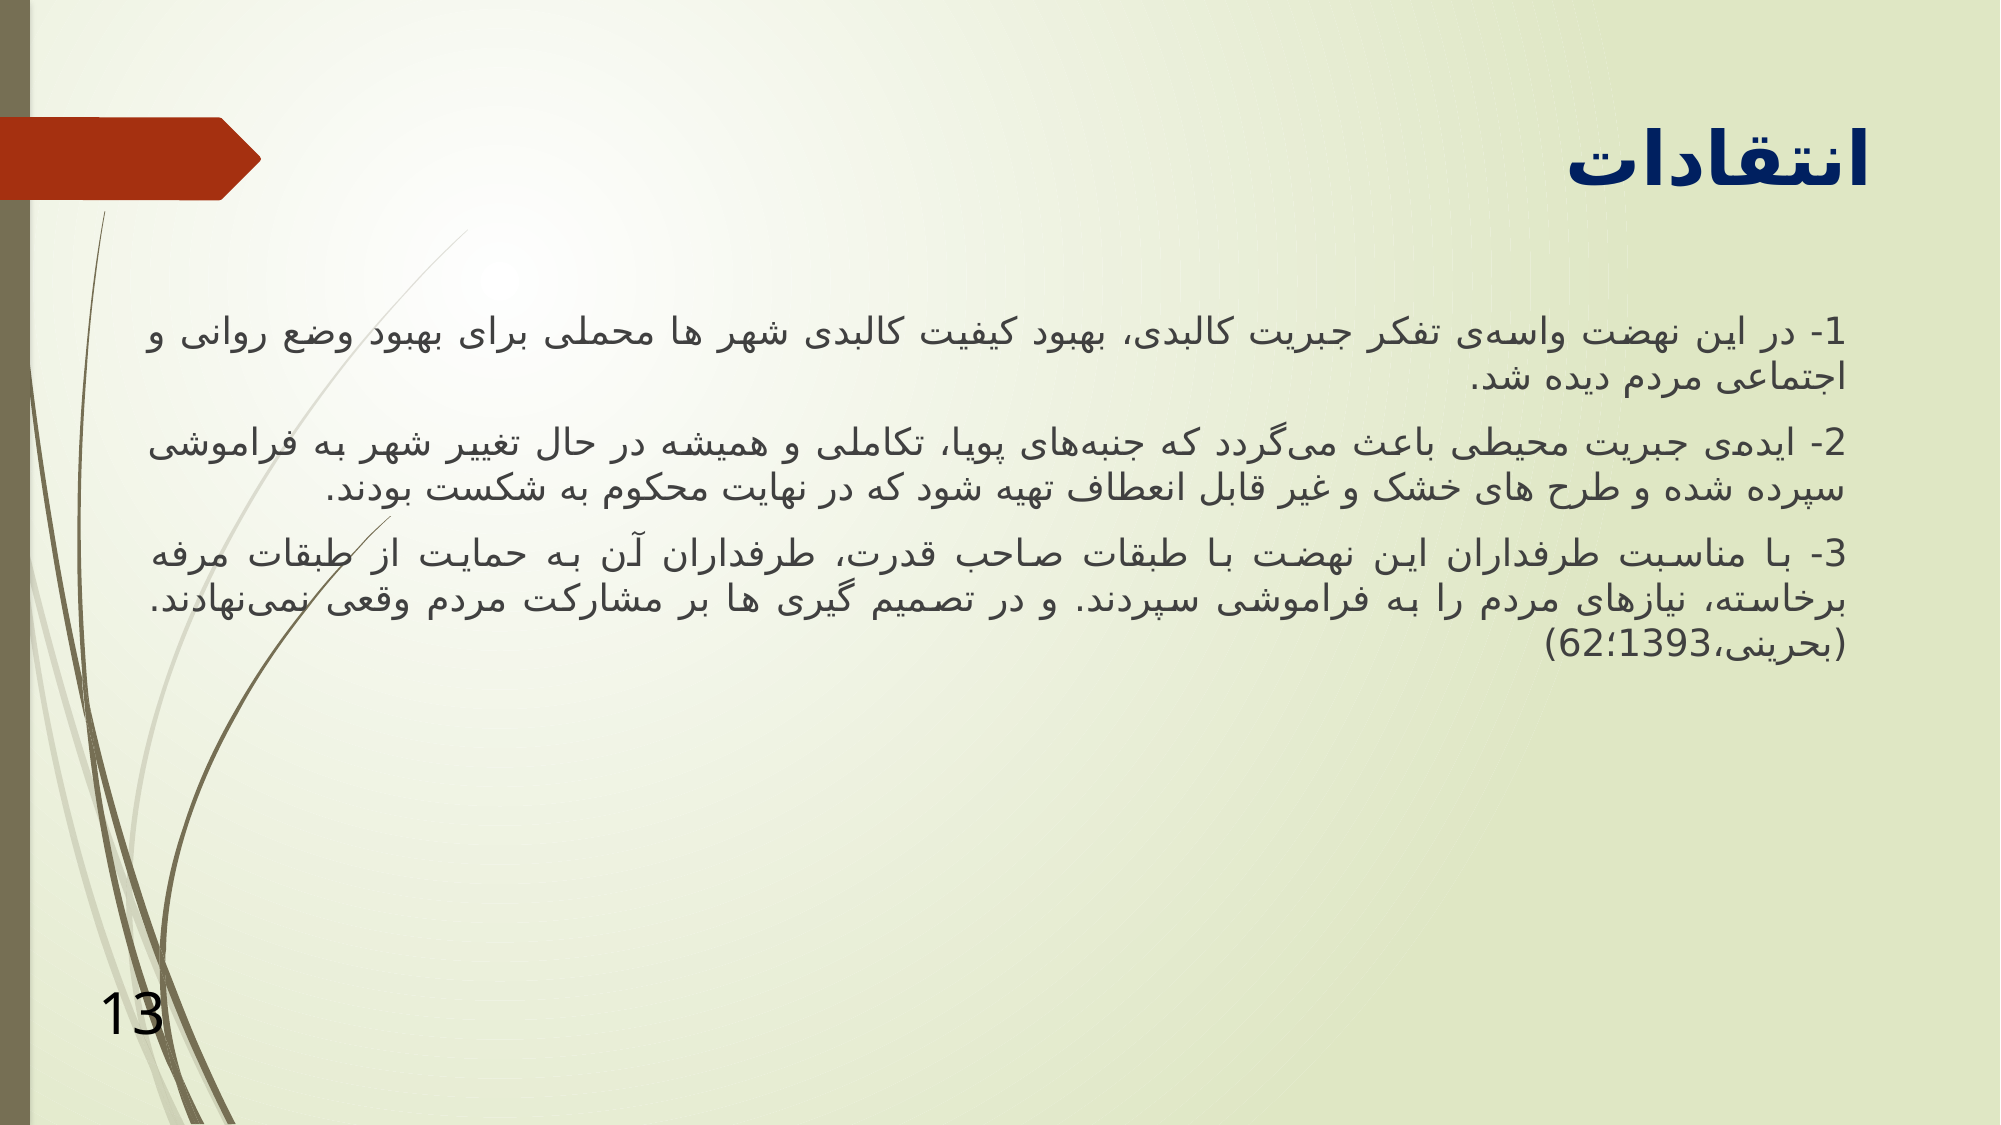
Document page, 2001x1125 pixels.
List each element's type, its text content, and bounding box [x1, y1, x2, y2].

text_box 13 [84, 968, 181, 1054]
list 1- در این نهضت واسه‌ی تفکر جبریت کالبدی، بهبود کیفیت کالبدی شهر ها محملی برای بهبود وضع روانی و اجتماعی مردم دیده شد. 2- ایده‌ی جبریت محیطی باعث می‌گردد که جنبه‌های پویا، تکاملی و همیشه در حال تغییر شهر به فراموشی سپرده شده و طرح های خشک و غیر قابل انعطاف تهیه شود که در نهایت محکوم به شکست بودند. 3- با مناسبت طرفداران این نهضت با طبقات صاحب قدرت، طرفداران آن به حمایت از طبقات مرفه برخاسته، نیازهای مردم را به فراموشی سپردند. و در تصمیم گیری ها بر مشارکت مردم وقعی نمی‌نهادند. (بحرینی،1393؛62) [130, 299, 1863, 1072]
title انتقادات [425, 102, 1888, 313]
